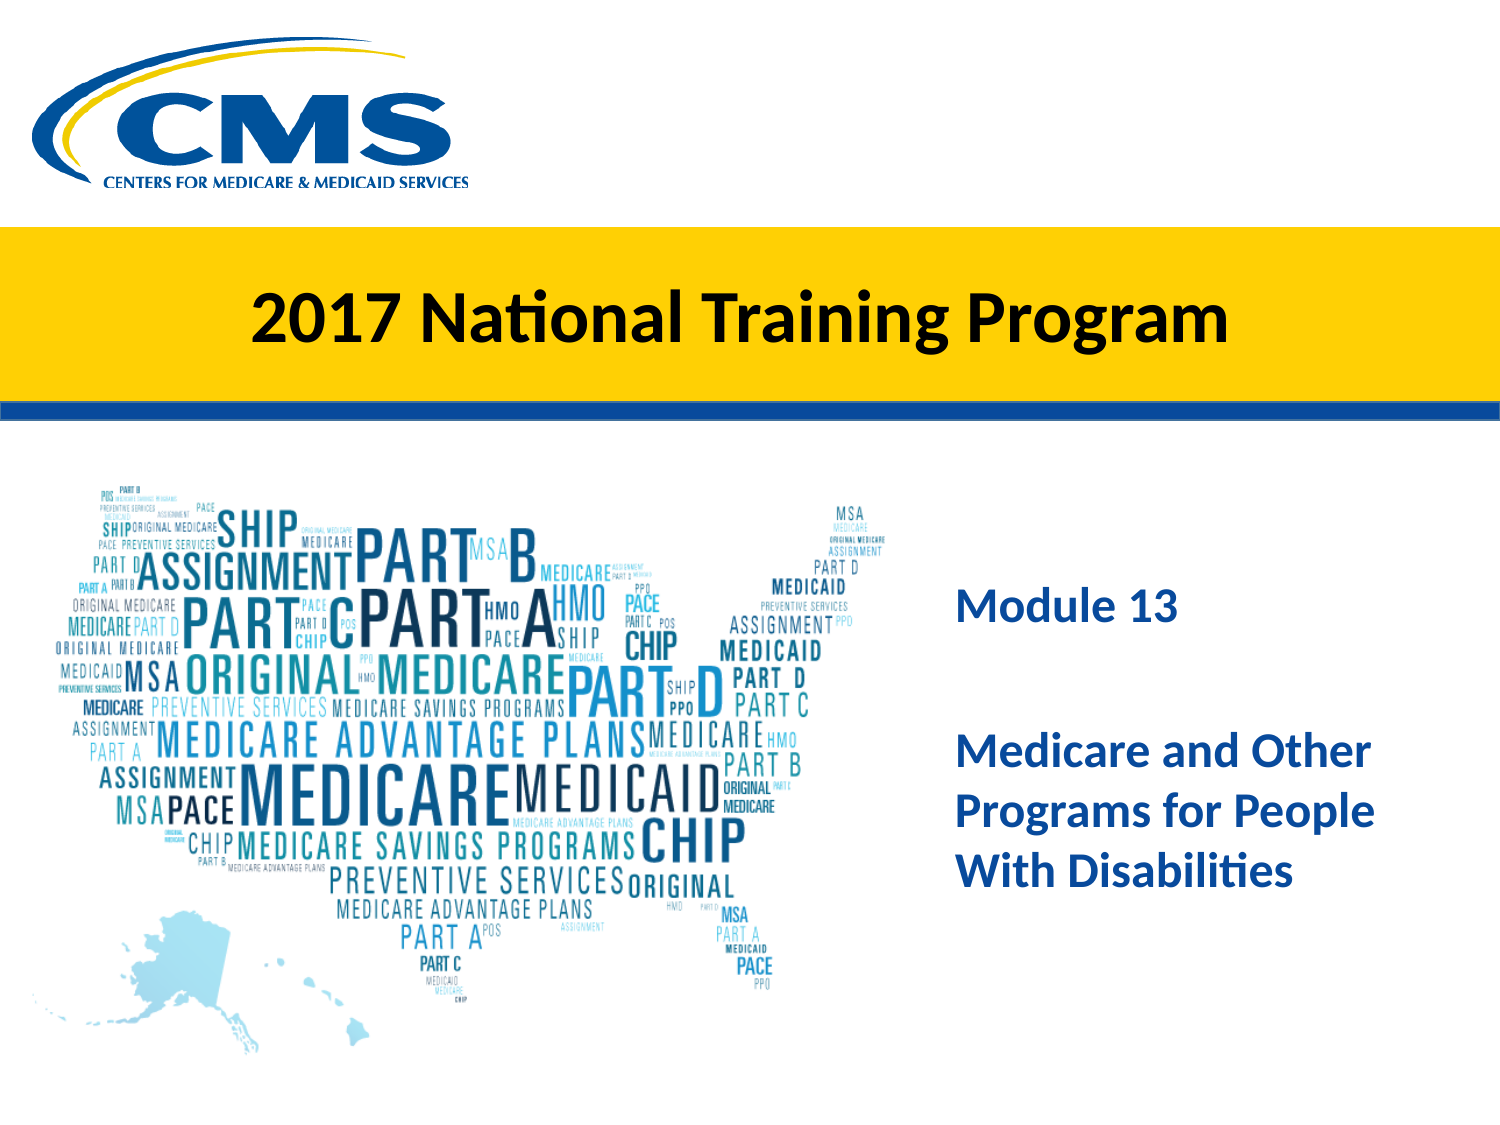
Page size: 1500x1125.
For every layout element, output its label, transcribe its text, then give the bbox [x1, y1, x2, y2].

picture [32, 37, 468, 188]
title [0, 227, 1500, 401]
list Module 13 Medicare and Other Programs for People With Disabilities [939, 565, 1463, 893]
picture [32, 474, 890, 1059]
text_box 2017 National Training Program [202, 259, 1280, 365]
text_box [0, 401, 1500, 421]
